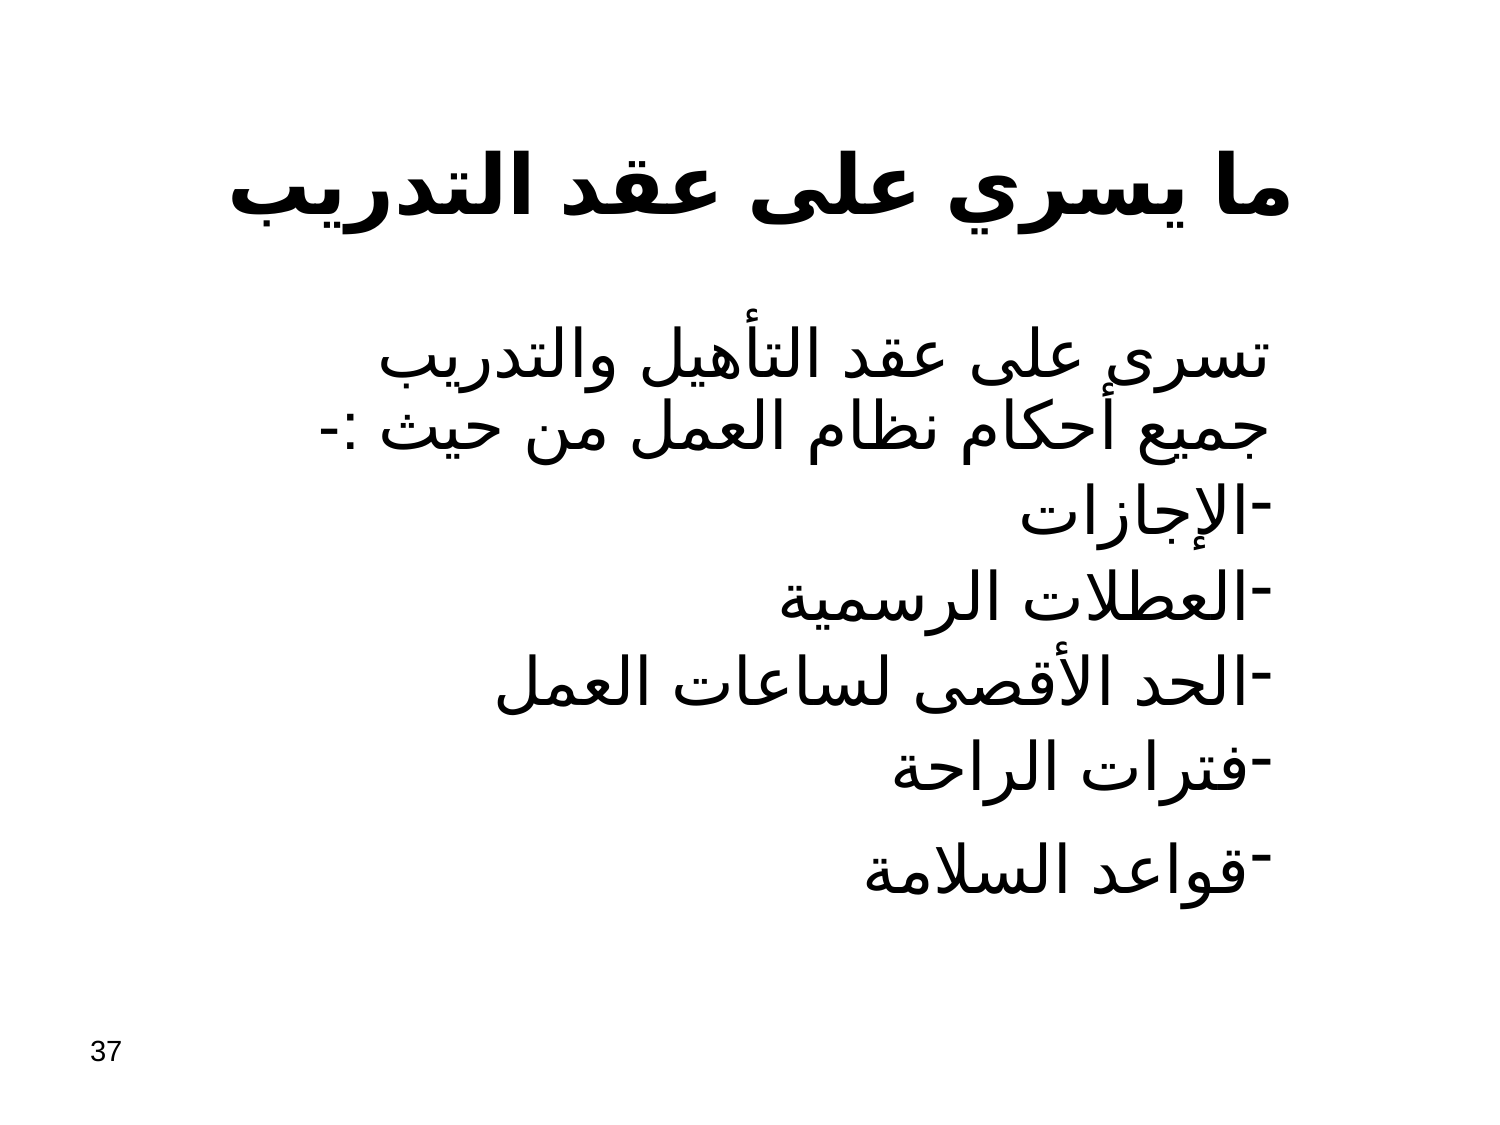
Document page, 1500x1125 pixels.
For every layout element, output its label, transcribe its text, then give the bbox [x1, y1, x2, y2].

title ما يسري على عقد التدريب [112, 87, 1388, 276]
subtitle تسرى على عقد التأهيل والتدريب جميع أحكام نظام العمل من حيث :- الإجازات العطلات الرسمية الحد الأقصى لساعات العمل فترات الراحة قواعد السلامة [237, 312, 1288, 926]
slide_number 37 [74, 1024, 426, 1103]
